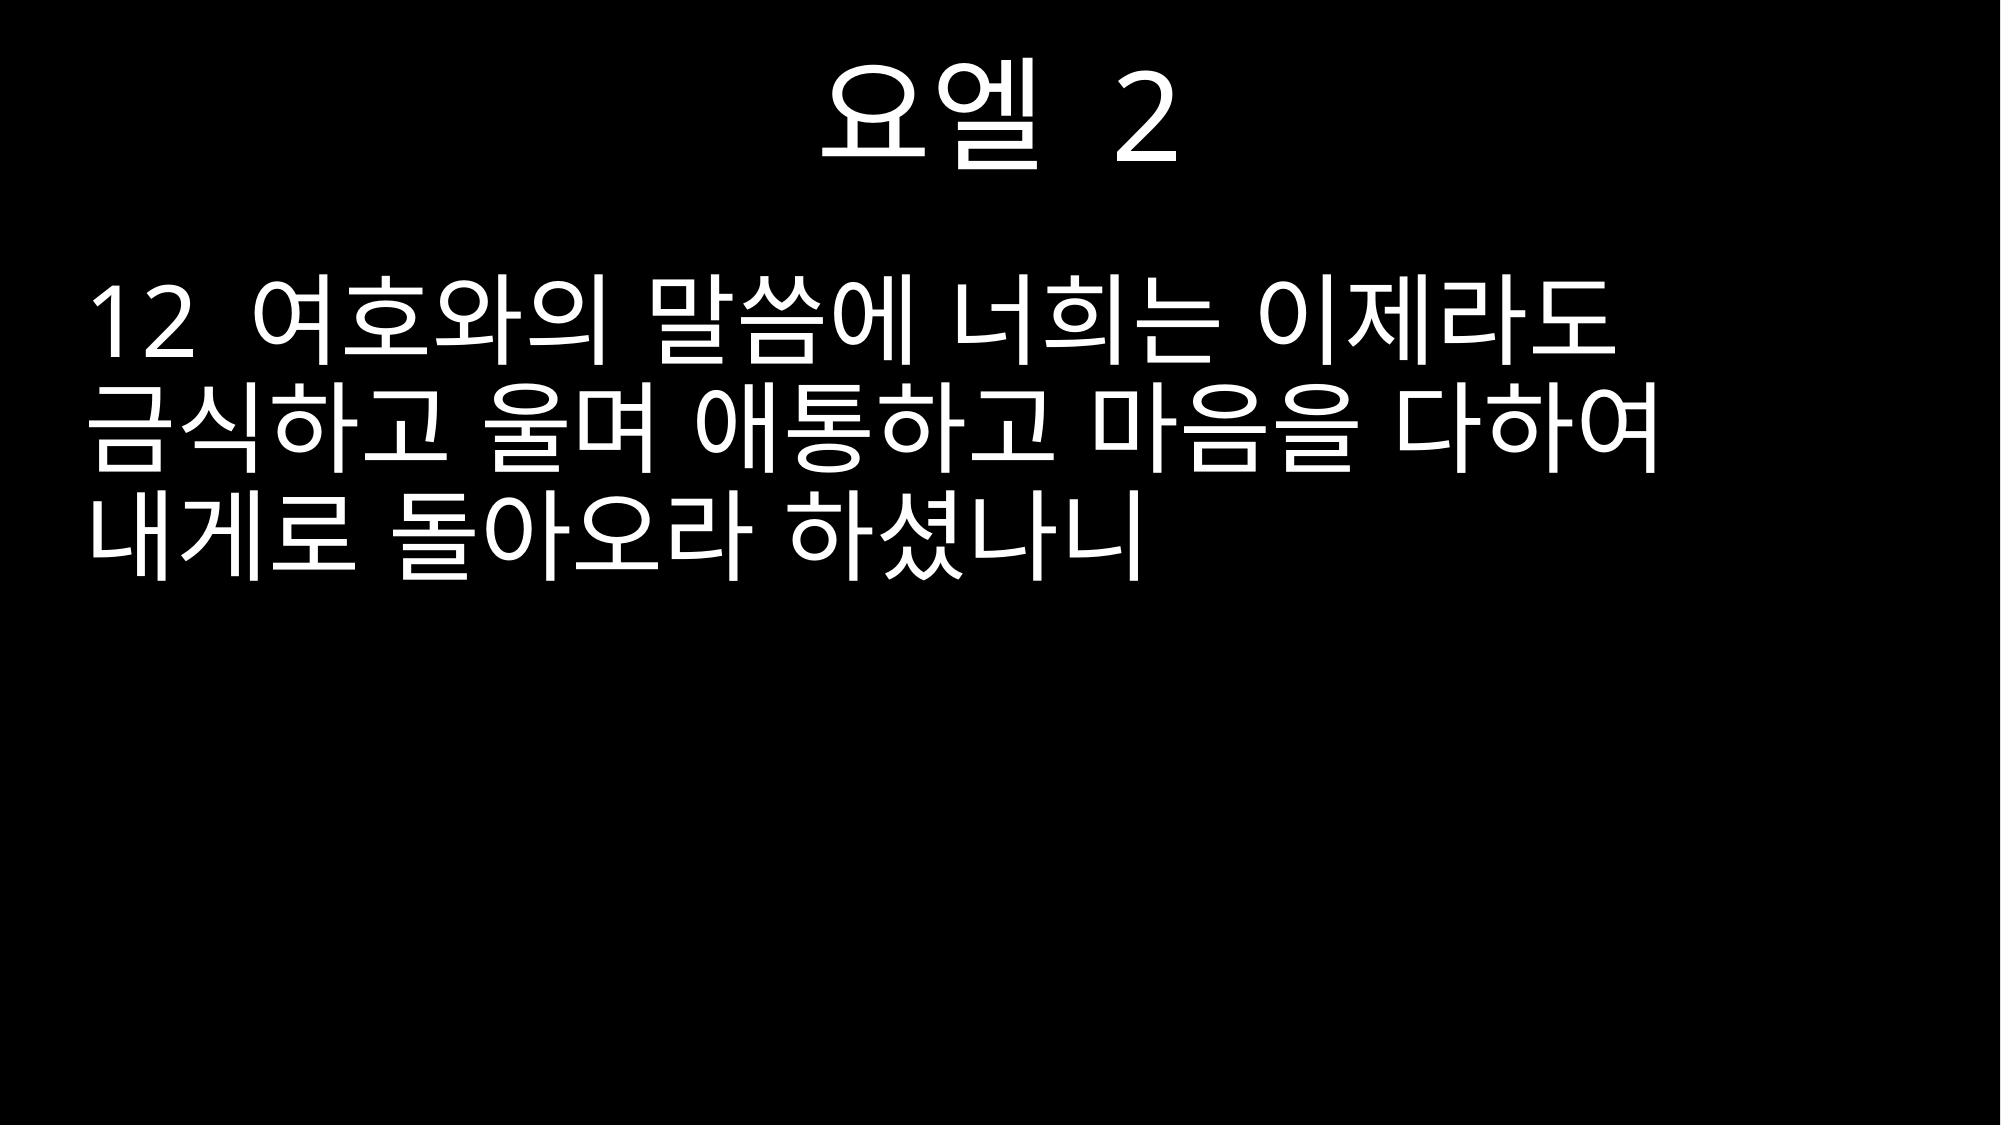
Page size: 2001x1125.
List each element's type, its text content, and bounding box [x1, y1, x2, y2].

list 12 여호와의 말씀에 너희는 이제라도 금식하고 울며 애통하고 마음을 다하여 내게로 돌아오라 하셨나니 [69, 263, 1953, 423]
footer 요엘 2 [0, 32, 2000, 192]
picture [0, 0, 2001, 1125]
